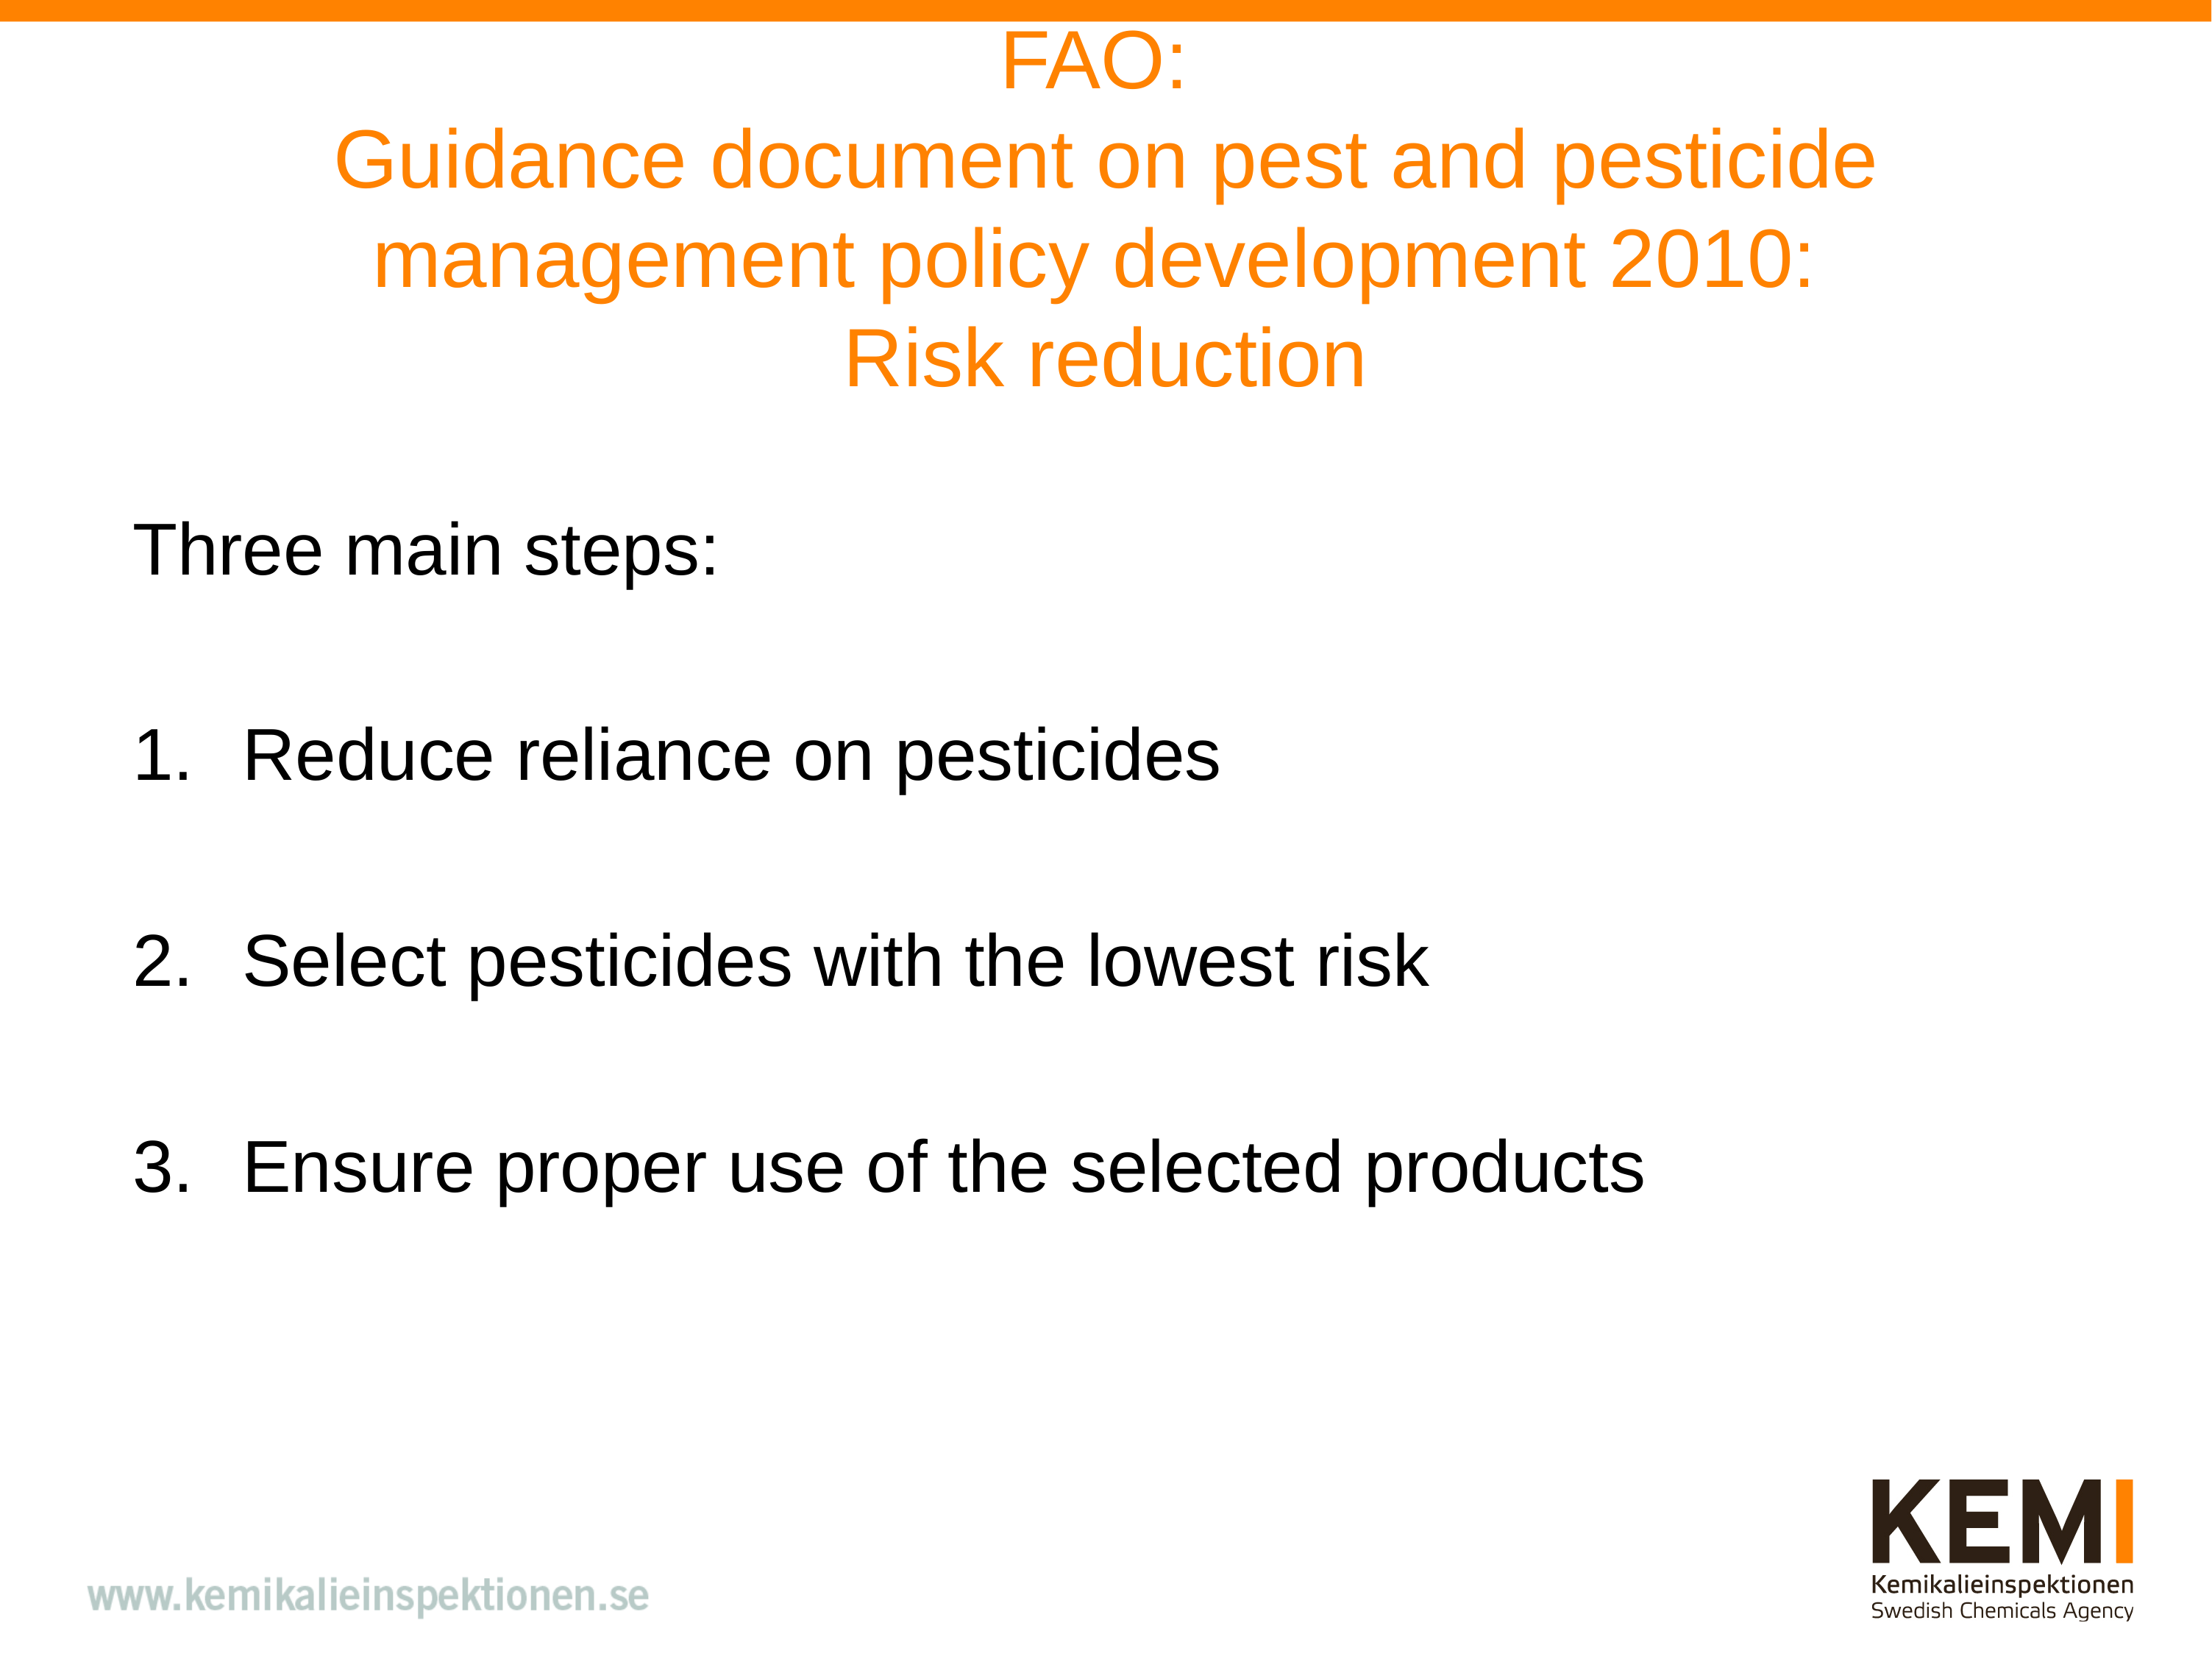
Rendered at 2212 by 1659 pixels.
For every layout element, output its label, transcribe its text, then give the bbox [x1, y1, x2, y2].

title FAO: Guidance document on pest and pesticide management policy development 2010: Risk reduction [110, 66, 2101, 344]
list Three main steps: Reduce reliance on pesticides Select pesticides with the lowest risk Ensure proper use of the selected products [110, 387, 2101, 1482]
picture [87, 1573, 652, 1621]
picture [1872, 1479, 2133, 1621]
